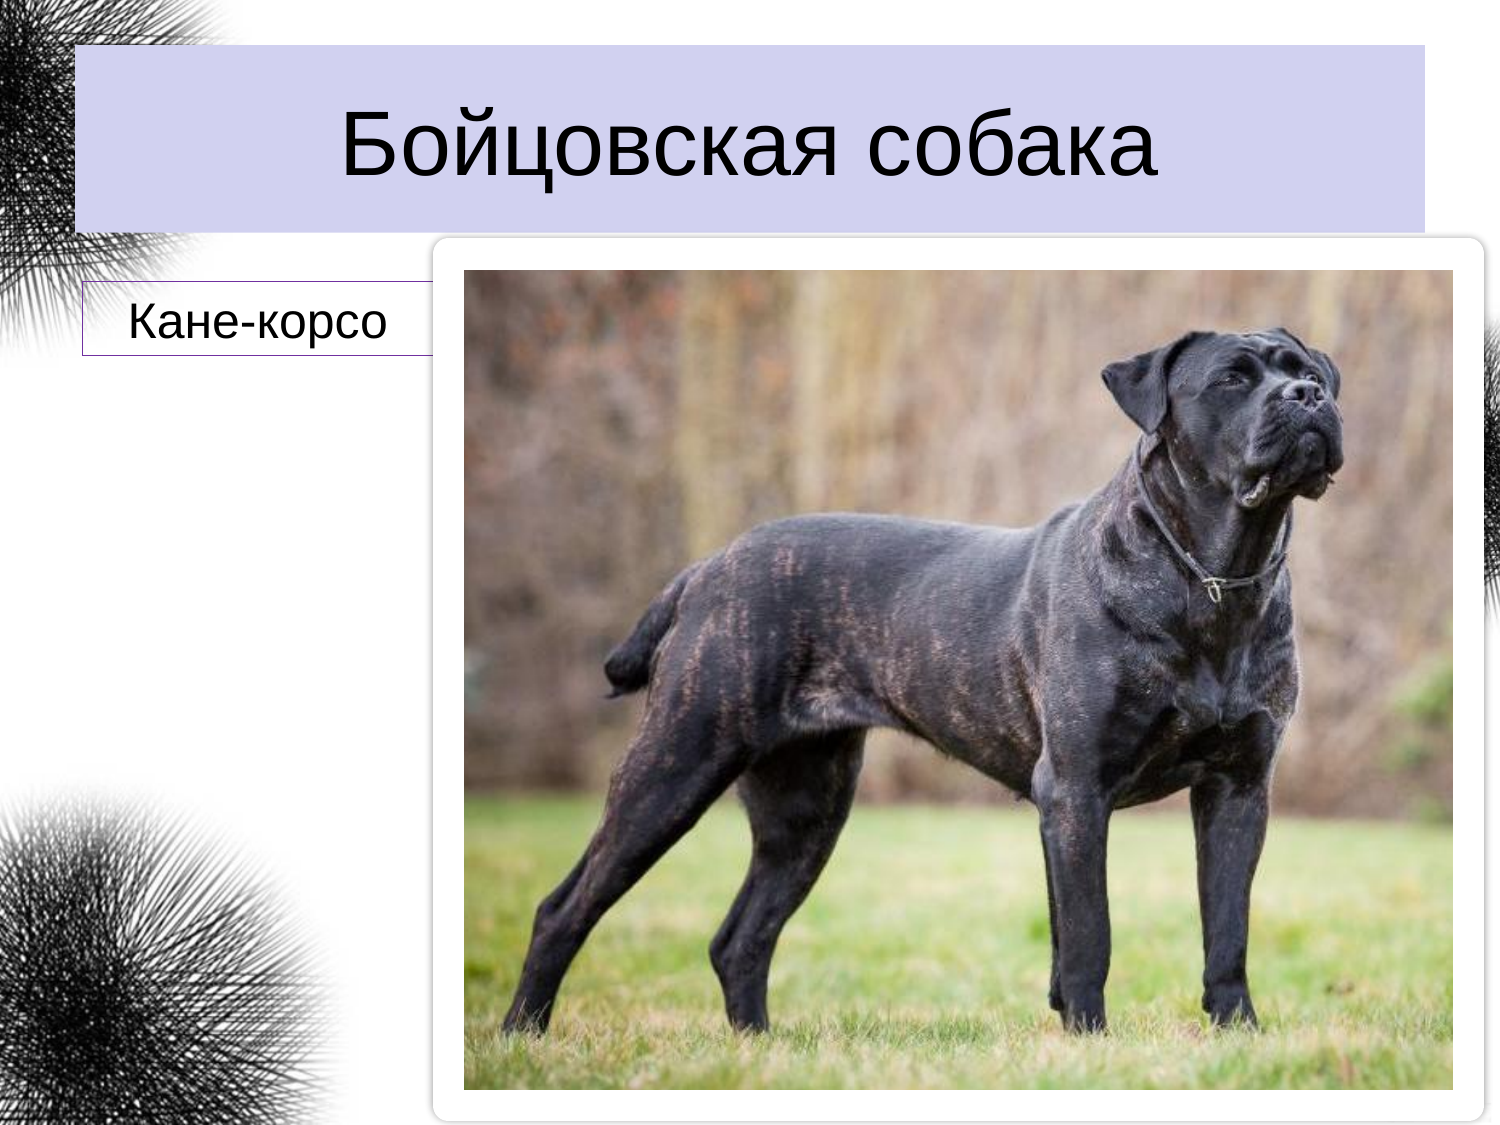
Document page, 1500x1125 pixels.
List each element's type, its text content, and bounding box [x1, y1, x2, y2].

text_box Кане-корсо [82, 281, 427, 356]
picture [0, 0, 1500, 1125]
title Бойцовская собака [75, 45, 1425, 233]
